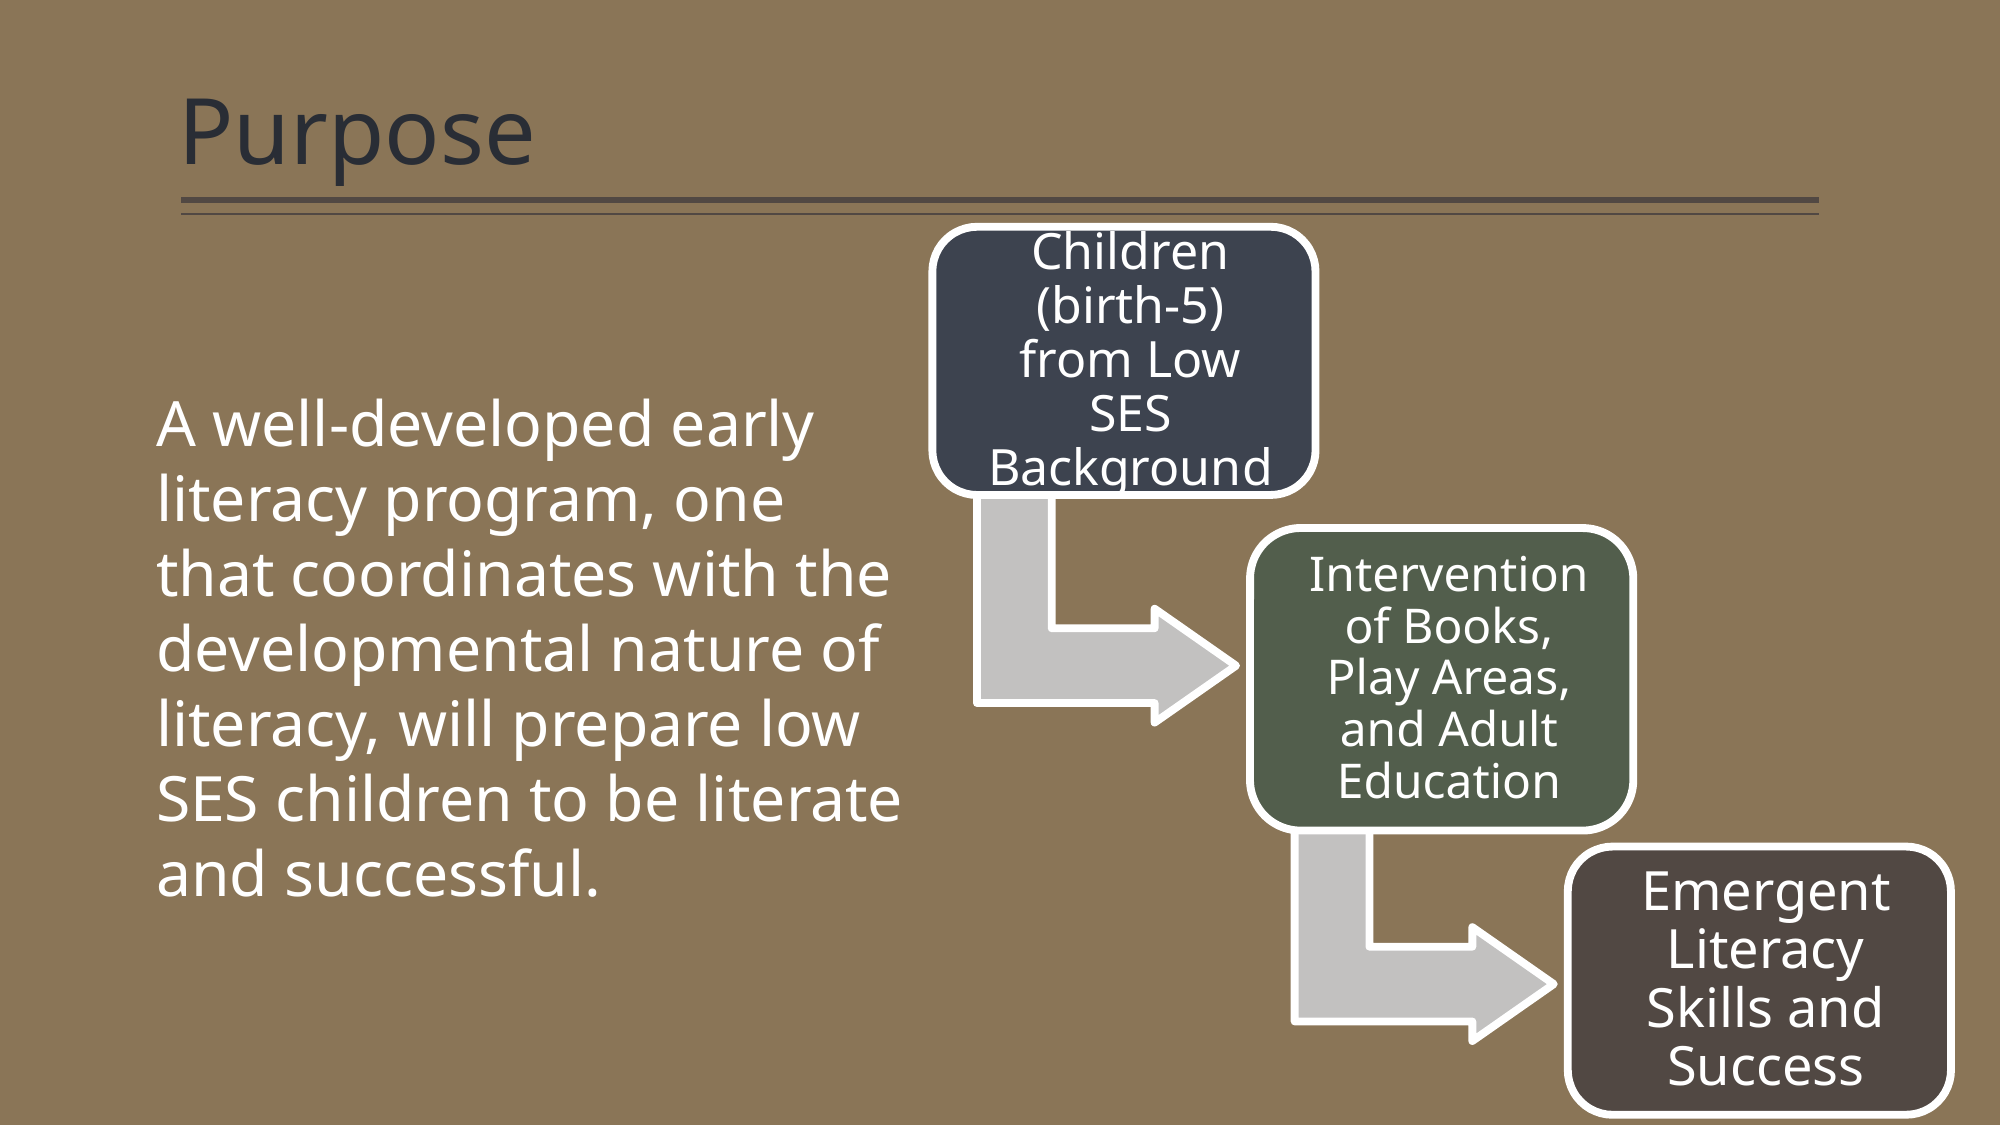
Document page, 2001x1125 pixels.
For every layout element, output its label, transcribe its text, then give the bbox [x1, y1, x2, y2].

text_box A well-developed early literacy program, one that coordinates with the developmental nature of literacy, will prepare low SES children to be literate and successful. [141, 376, 926, 917]
title Purpose [178, 12, 1886, 193]
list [932, 216, 2000, 1125]
